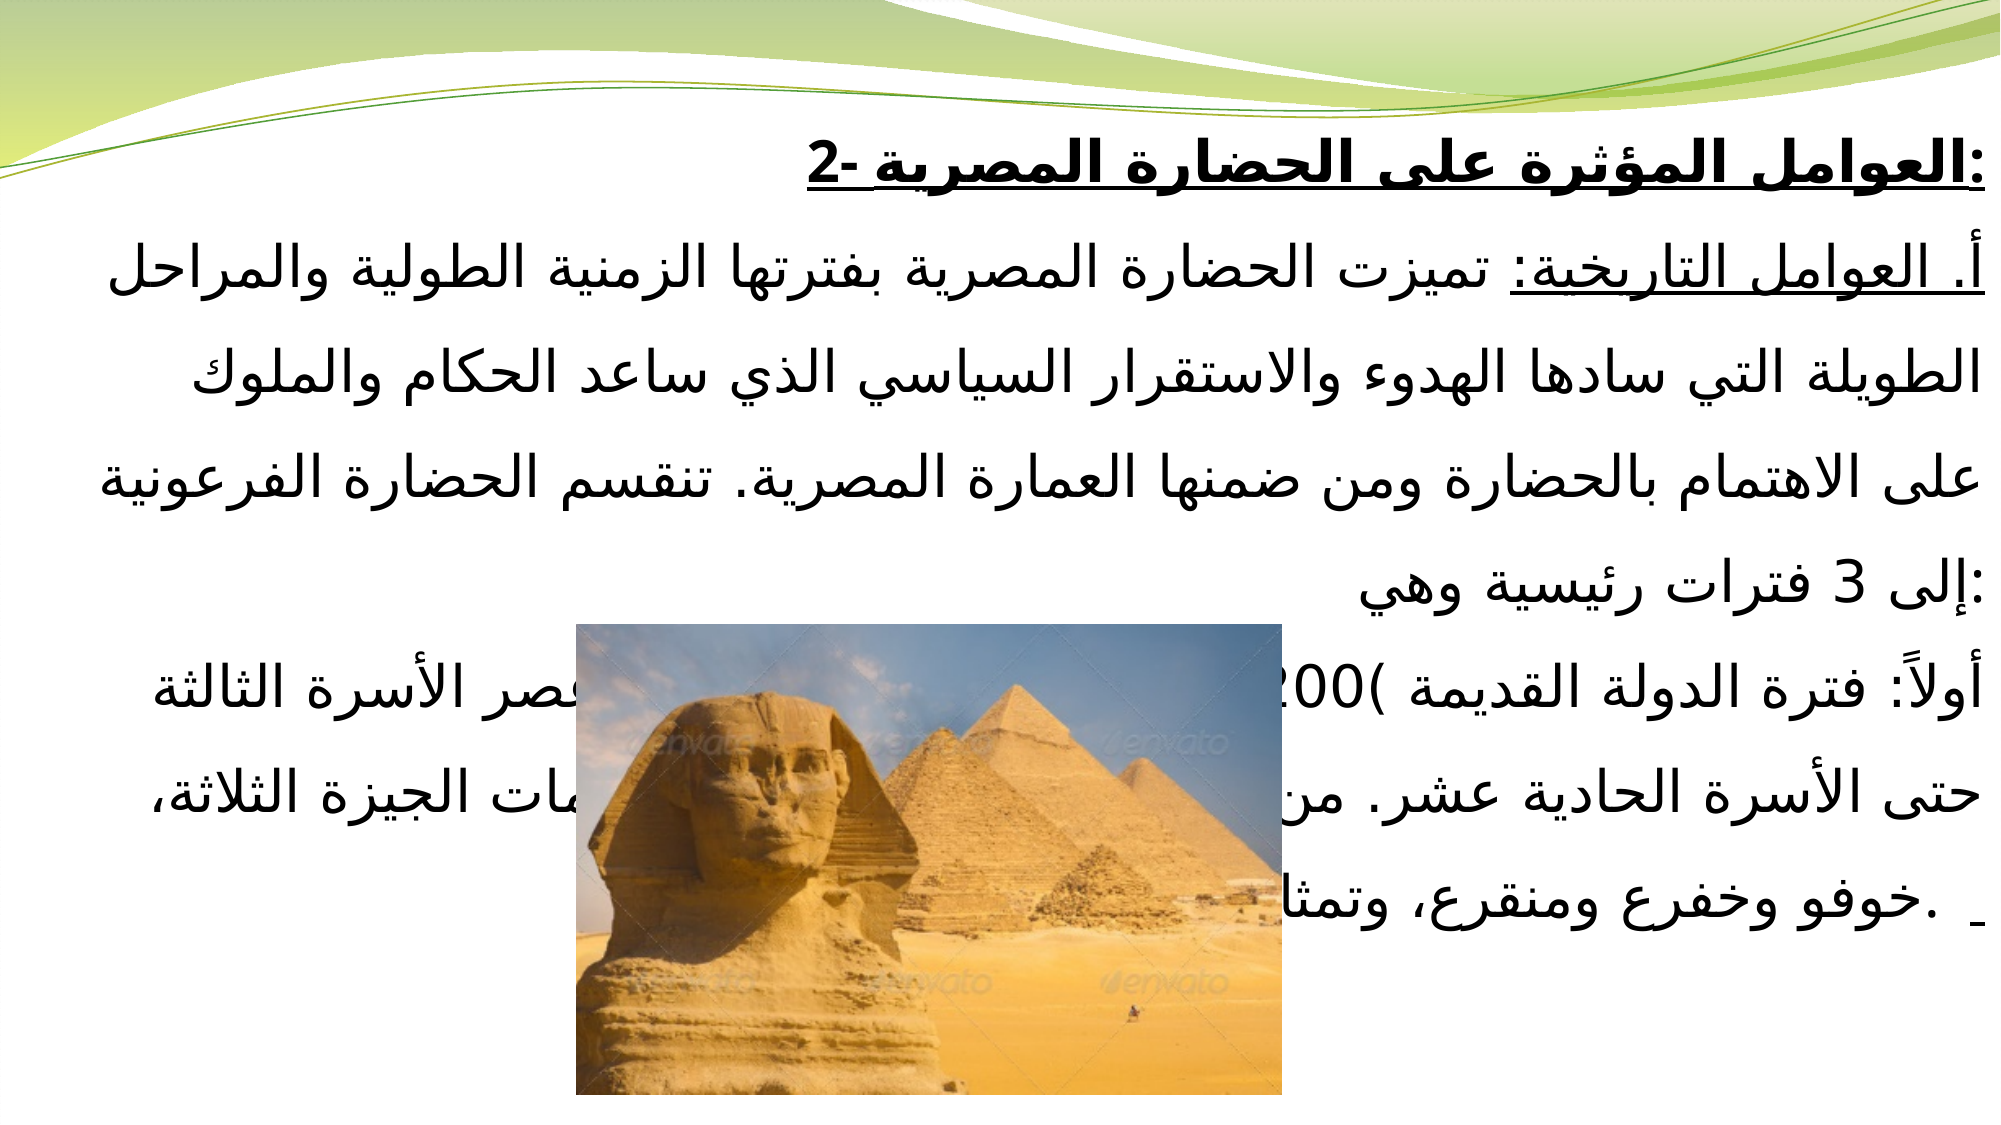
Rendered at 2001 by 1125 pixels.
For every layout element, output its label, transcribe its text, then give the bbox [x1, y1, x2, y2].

text_box 2- العوامل المؤثرة على الحضارة المصرية: أ. العوامل التاريخية: تميزت الحضارة المصرية بفترتها الزمنية الطولية والمراحل الطويلة التي سادها الهدوء والاستقرار السياسي الذي ساعد الحكام والملوك على الاهتمام بالحضارة ومن ضمنها العمارة المصرية. تنقسم الحضارة الفرعونية إلى 3 فترات رئيسية وهي: أولاً: فترة الدولة القديمة )3200 – 2130 ق.م): وتبدأ في عصر الأسرة الثالثة حتى الأسرة الحادية عشر. من أشهر مباني هذه الفترة أهرامات الجيزة الثلاثة، خوفو وخفرع ومنقرع، وتمثال أبو الهول. [75, 81, 2000, 1041]
picture [576, 624, 1282, 1095]
